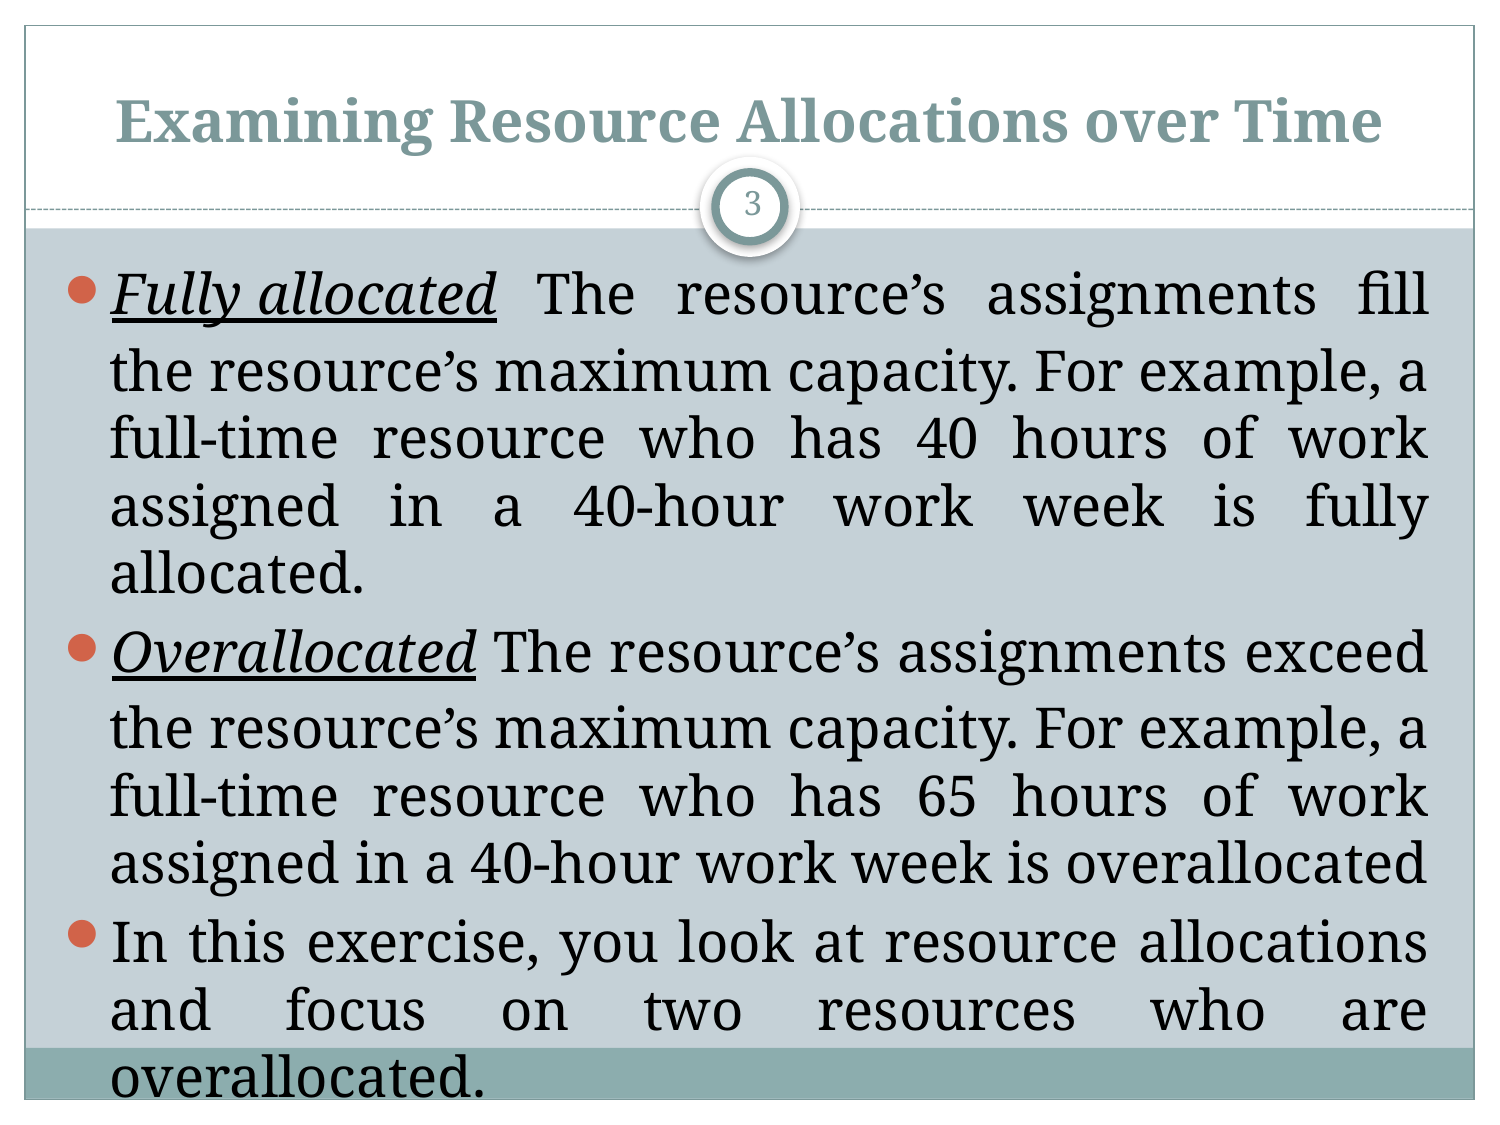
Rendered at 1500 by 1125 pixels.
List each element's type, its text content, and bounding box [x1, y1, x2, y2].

slide_number 3 [715, 168, 791, 241]
title Examining Resource Allocations over Time [0, 24, 1500, 162]
list Fully allocated The resource’s assignments fill the resource’s maximum capacity. For example, a full-time resource who has 40 hours of work assigned in a 40-hour work week is fully allocated. Overallocated The resource’s assignments exceed the resource’s maximum capacity. For example, a full-time resource who has 65 hours of work assigned in a 40-hour work week is overallocated In this exercise, you look at resource allocations and focus on two resources who are overallocated. [49, 250, 1445, 1001]
